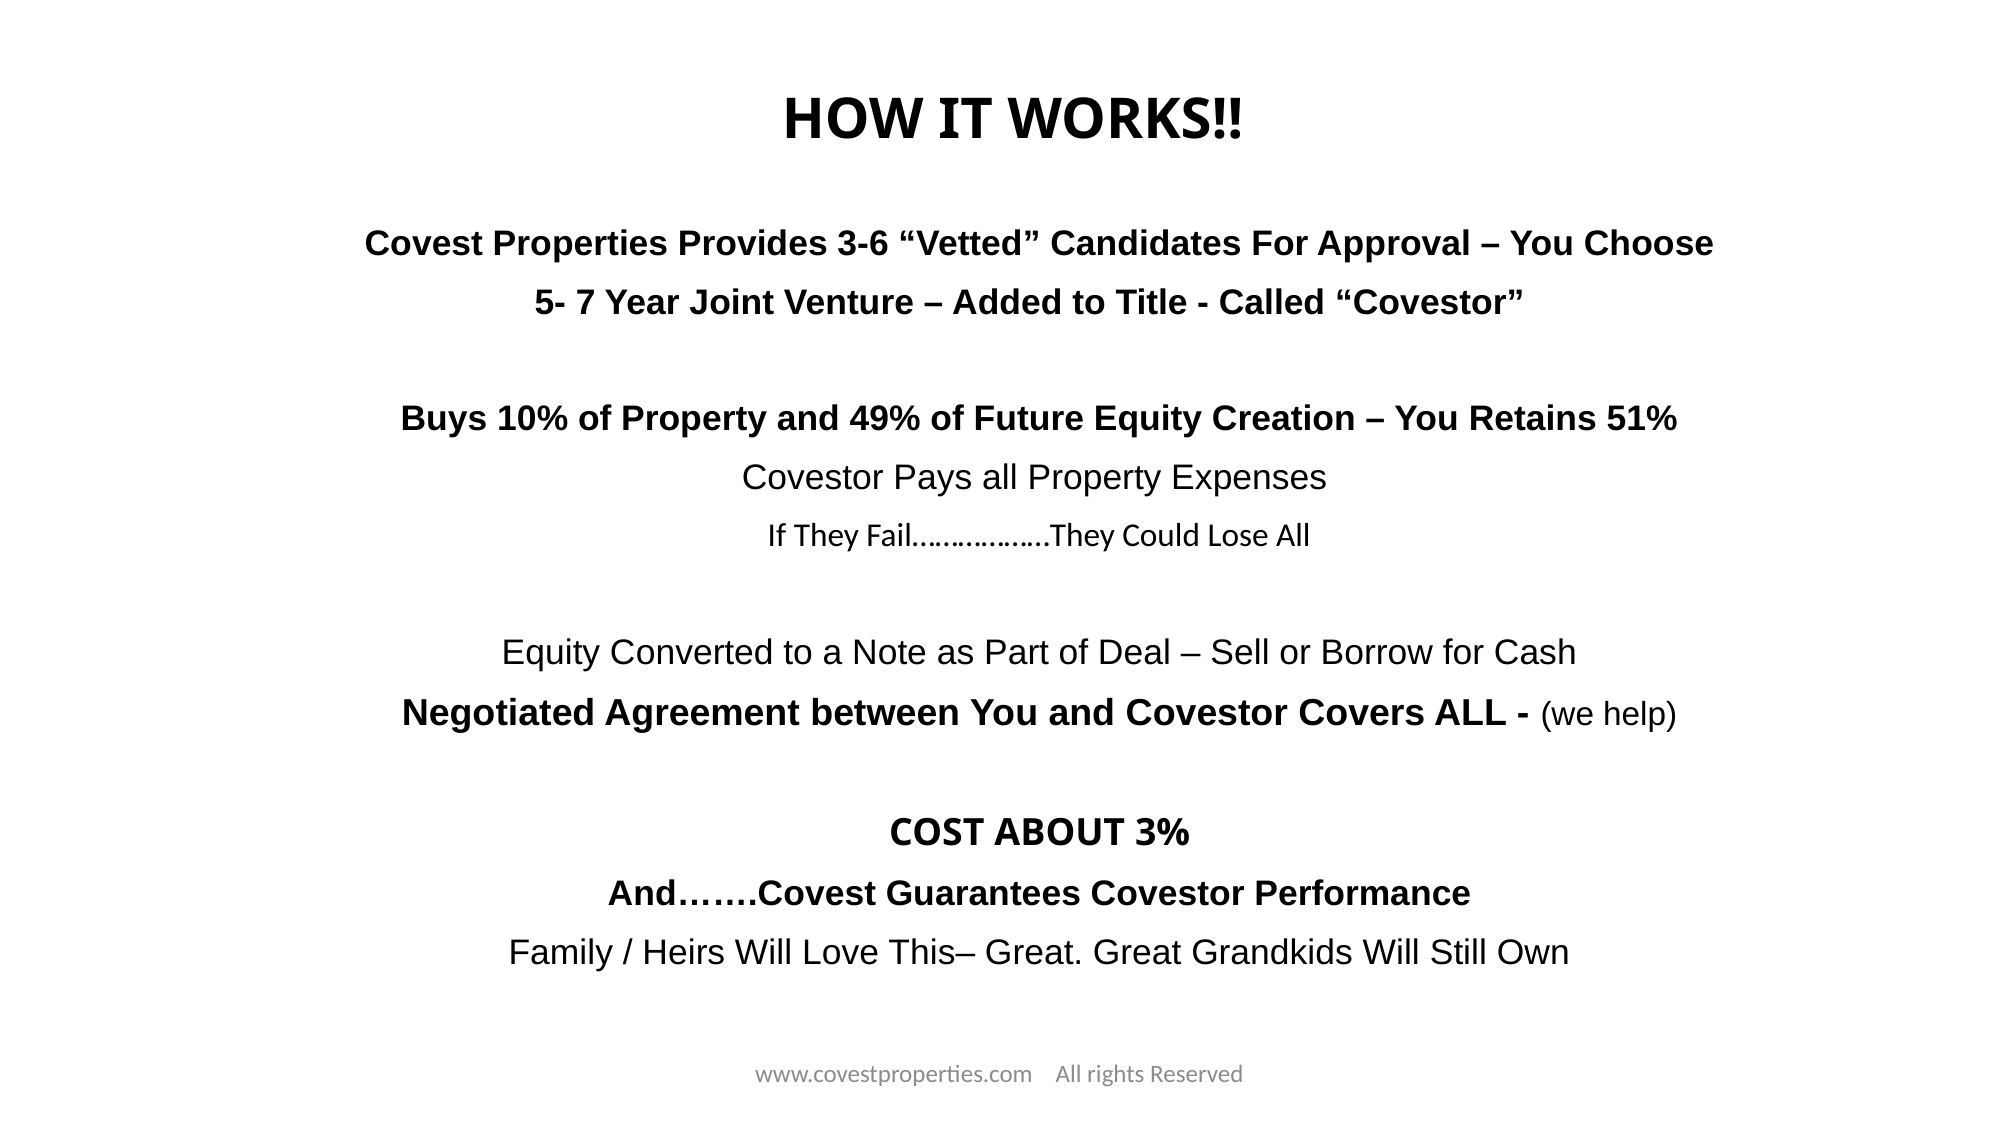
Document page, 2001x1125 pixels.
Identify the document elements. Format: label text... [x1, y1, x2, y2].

footer www.covestproperties.com All rights Reserved [662, 1042, 1338, 1103]
title HOW IT WORKS!! [275, 67, 1750, 153]
subtitle Covest Properties Provides 3-6 “Vetted” Candidates For Approval – You Choose 5- 7 Year Joint Venture – Added to Title - Called “Covestor” Buys 10% of Property and 49% of Future Equity Creation – You Retains 51% Covestor Pays all Property Expenses If They Fail………………They Could Lose All Equity Converted to a Note as Part of Deal – Sell or Borrow for Cash Negotiated Agreement between You and Covestor Covers ALL - (we help) COST ABOUT 3% And…….Covest Guarantees Covestor Performance Family / Heirs Will Love This– Great. Great Grandkids Will Still Own [236, 153, 1844, 1037]
